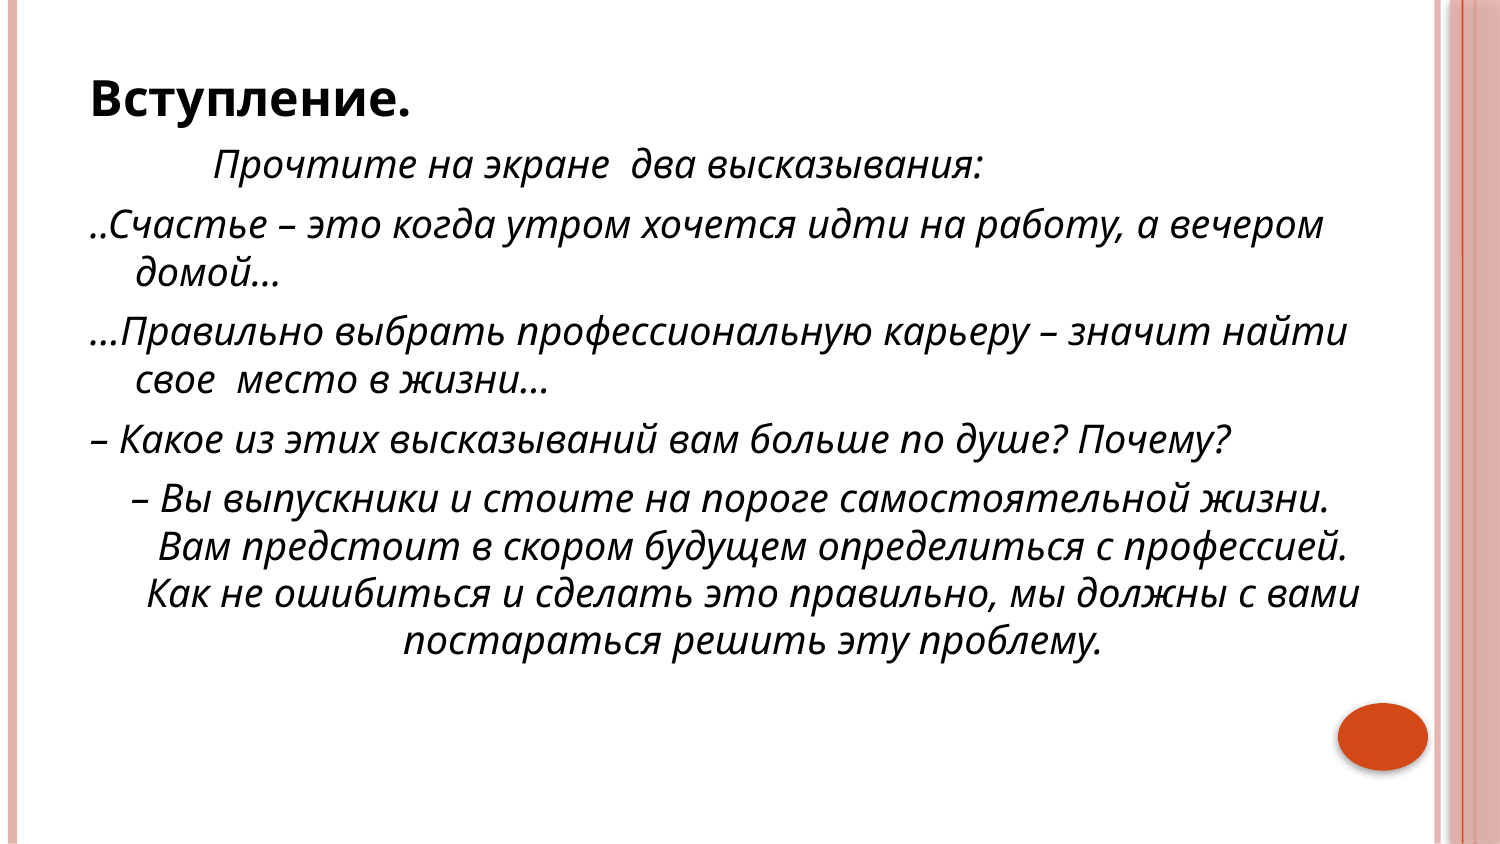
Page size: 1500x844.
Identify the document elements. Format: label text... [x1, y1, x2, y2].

list Вступление. Прочтите на экране два высказывания: ..Счастье – это когда утром хочется идти на работу, а вечером домой… …Правильно выбрать профессиональную карьеру – значит найти свое место в жизни… – Какое из этих высказываний вам больше по душе? Почему? – Вы выпускники и стоите на пороге самостоятельной жизни. Вам предстоит в скором будущем определиться с профессией. Как не ошибиться и сделать это правильно, мы должны с вами постараться решить эту проблему. [75, 59, 1388, 797]
